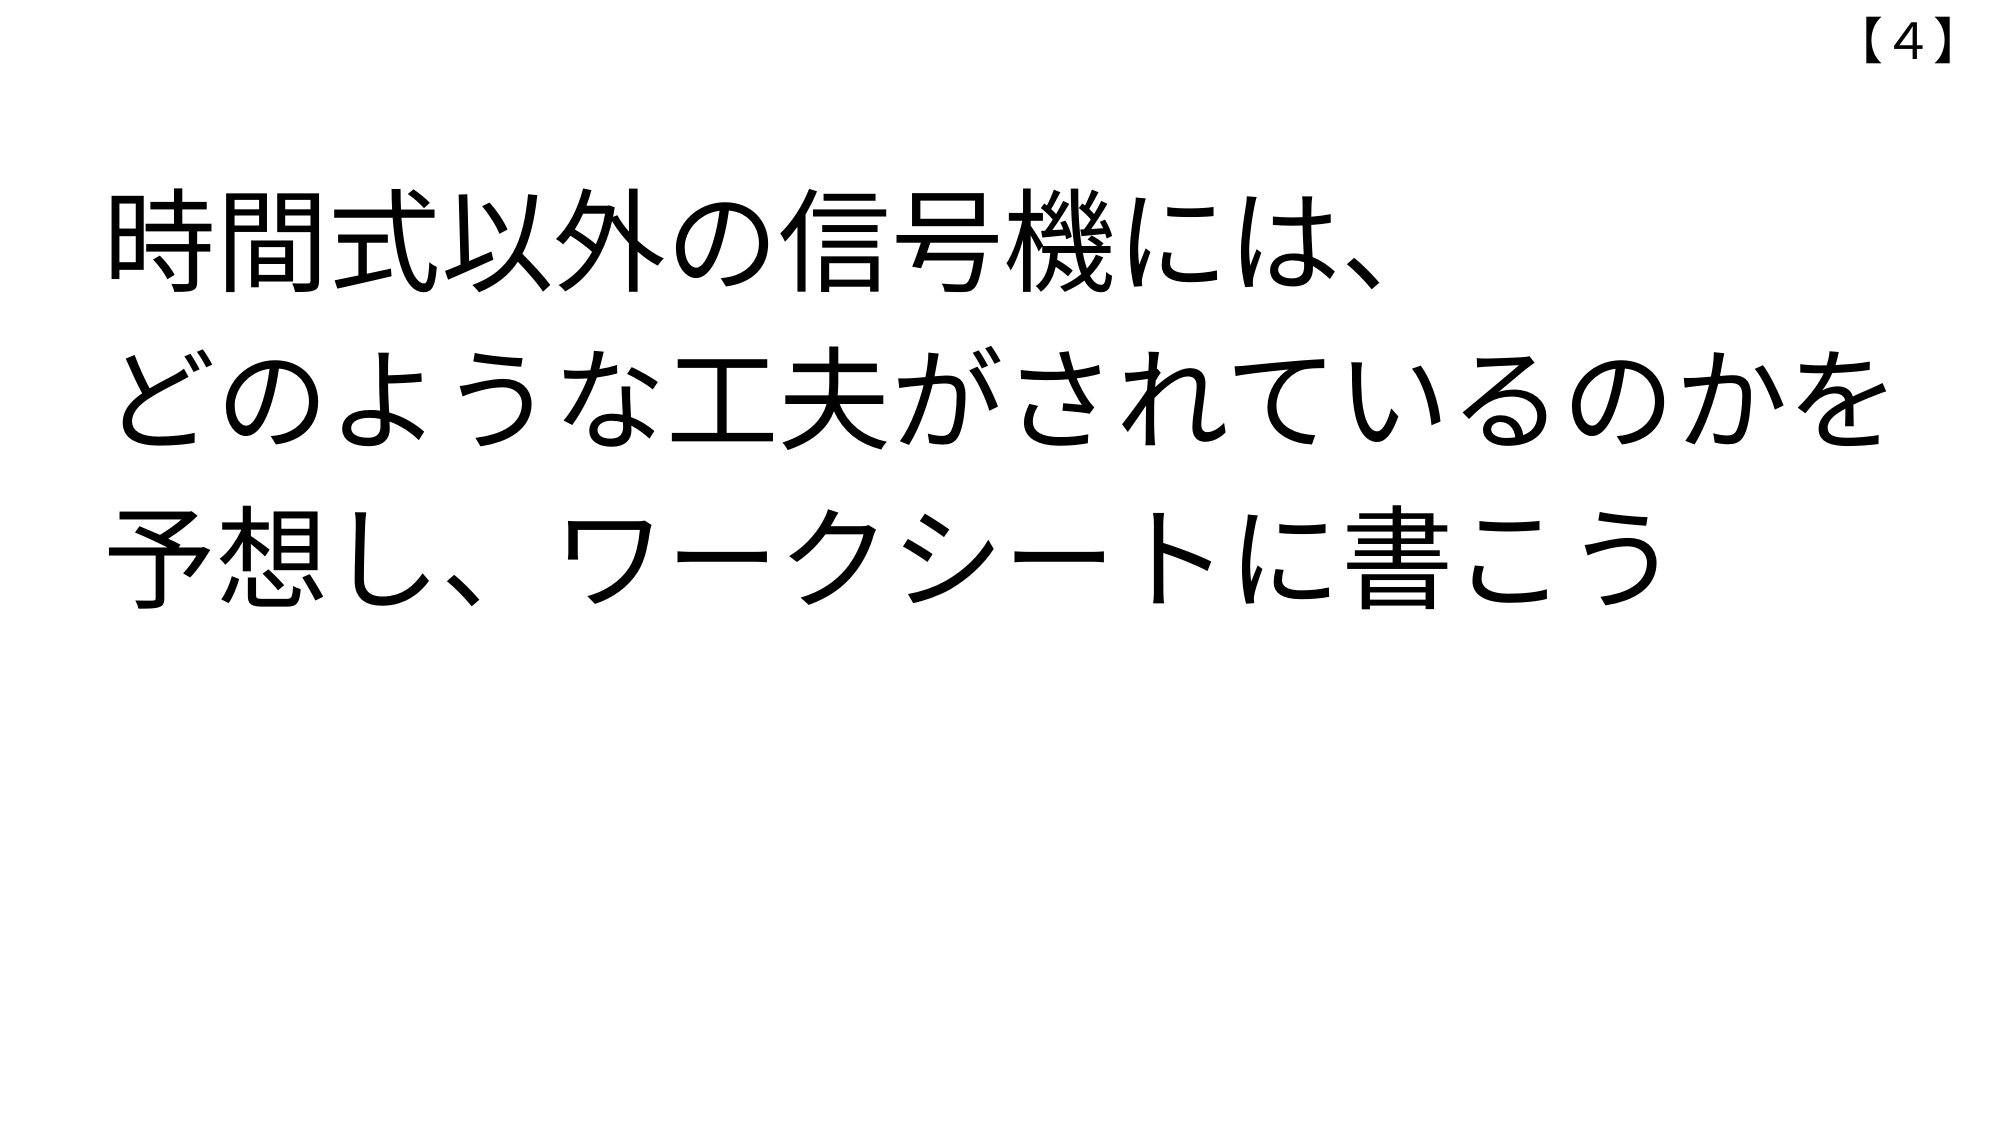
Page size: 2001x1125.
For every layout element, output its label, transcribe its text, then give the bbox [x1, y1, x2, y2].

title 時間式以外の信号機には、 どのような工夫がされているのかを 予想し、ワークシートに書こう [88, 135, 1957, 675]
text_box 【４】 [1818, 1, 2000, 77]
